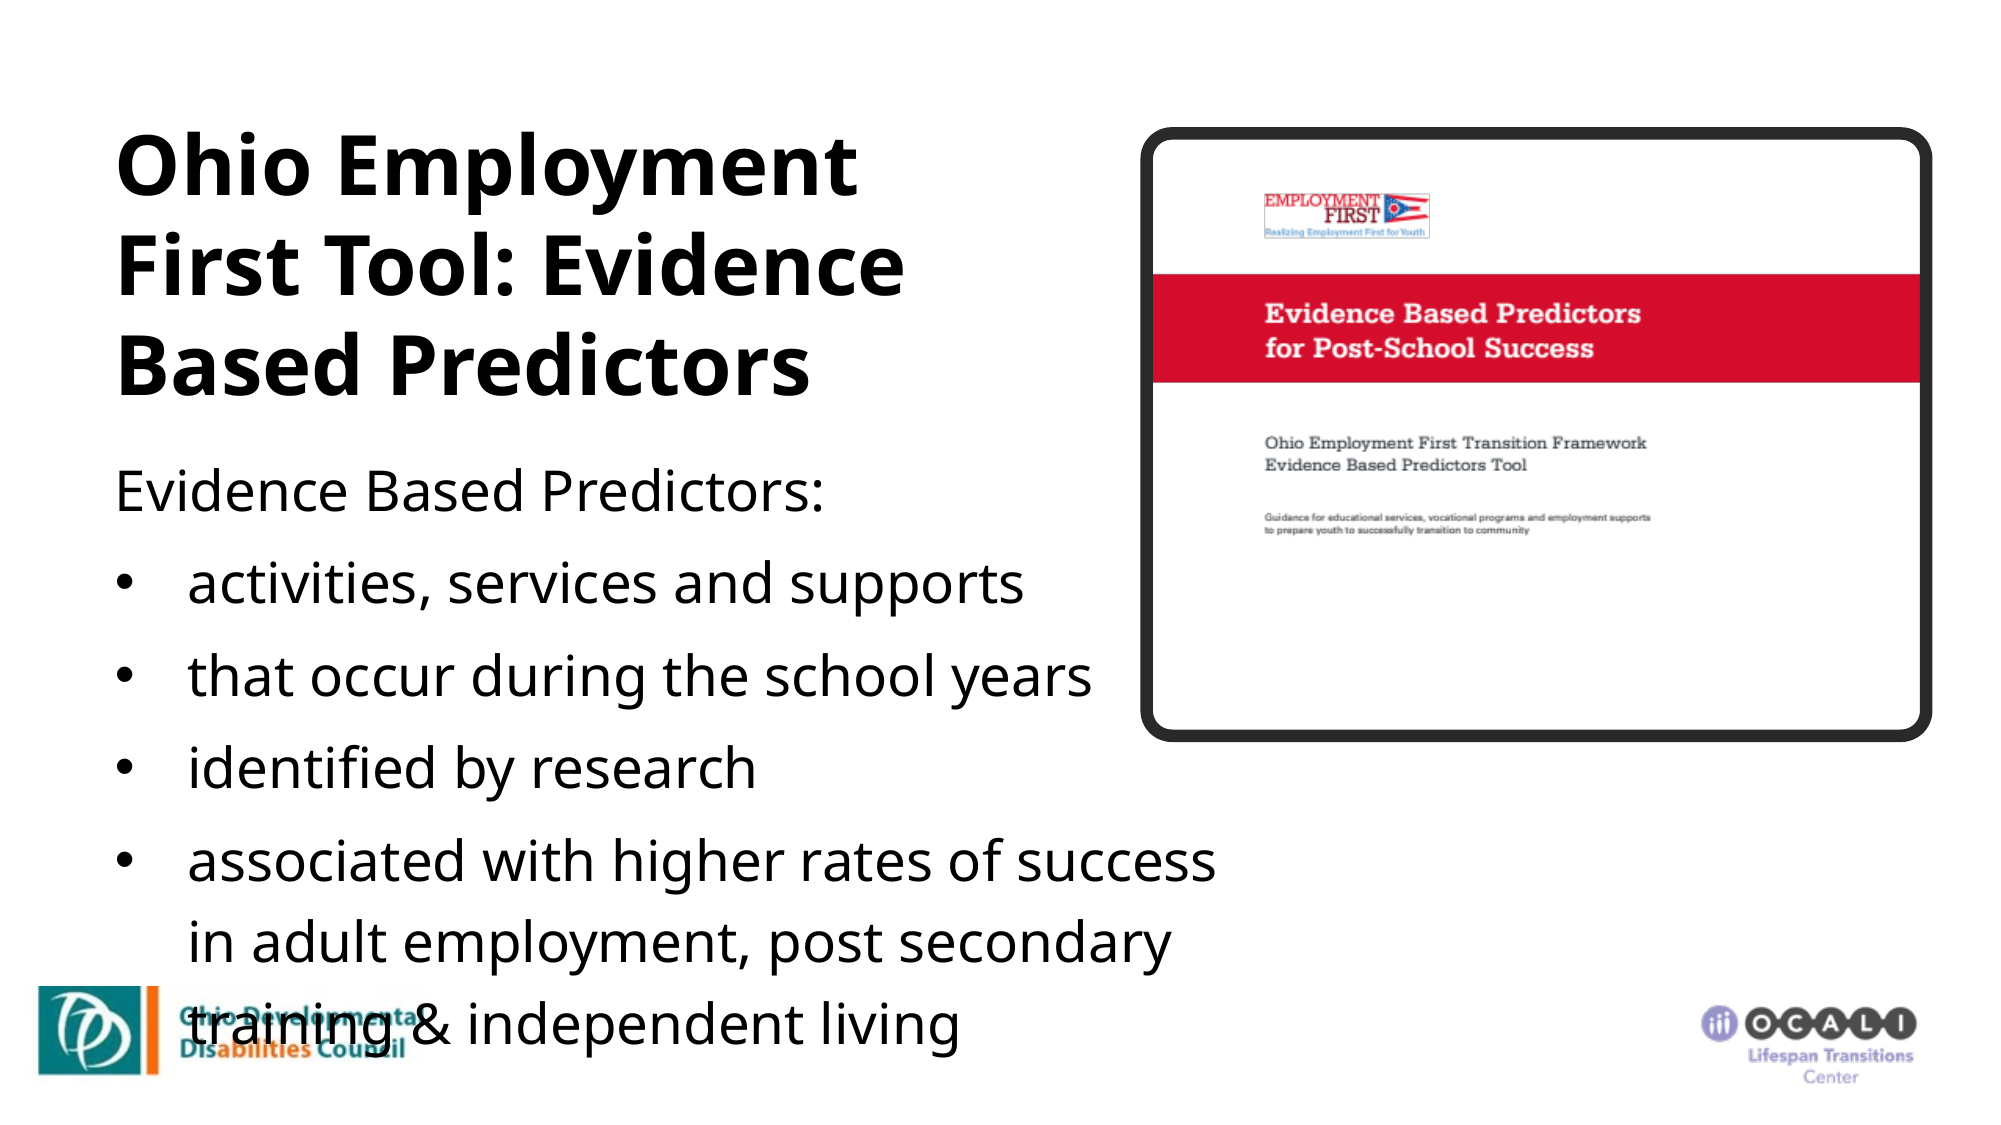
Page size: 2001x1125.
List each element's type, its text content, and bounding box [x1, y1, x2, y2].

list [1146, 133, 1927, 736]
list Evidence Based Predictors: activities, services and supports that occur during the school years identified by research associated with higher rates of success in adult employment, post secondary training & independent living [99, 433, 1239, 1096]
title Ohio Employment First Tool: Evidence Based Predictors [99, 58, 1084, 420]
picture [26, 986, 99, 1085]
picture [1697, 1001, 1923, 1088]
